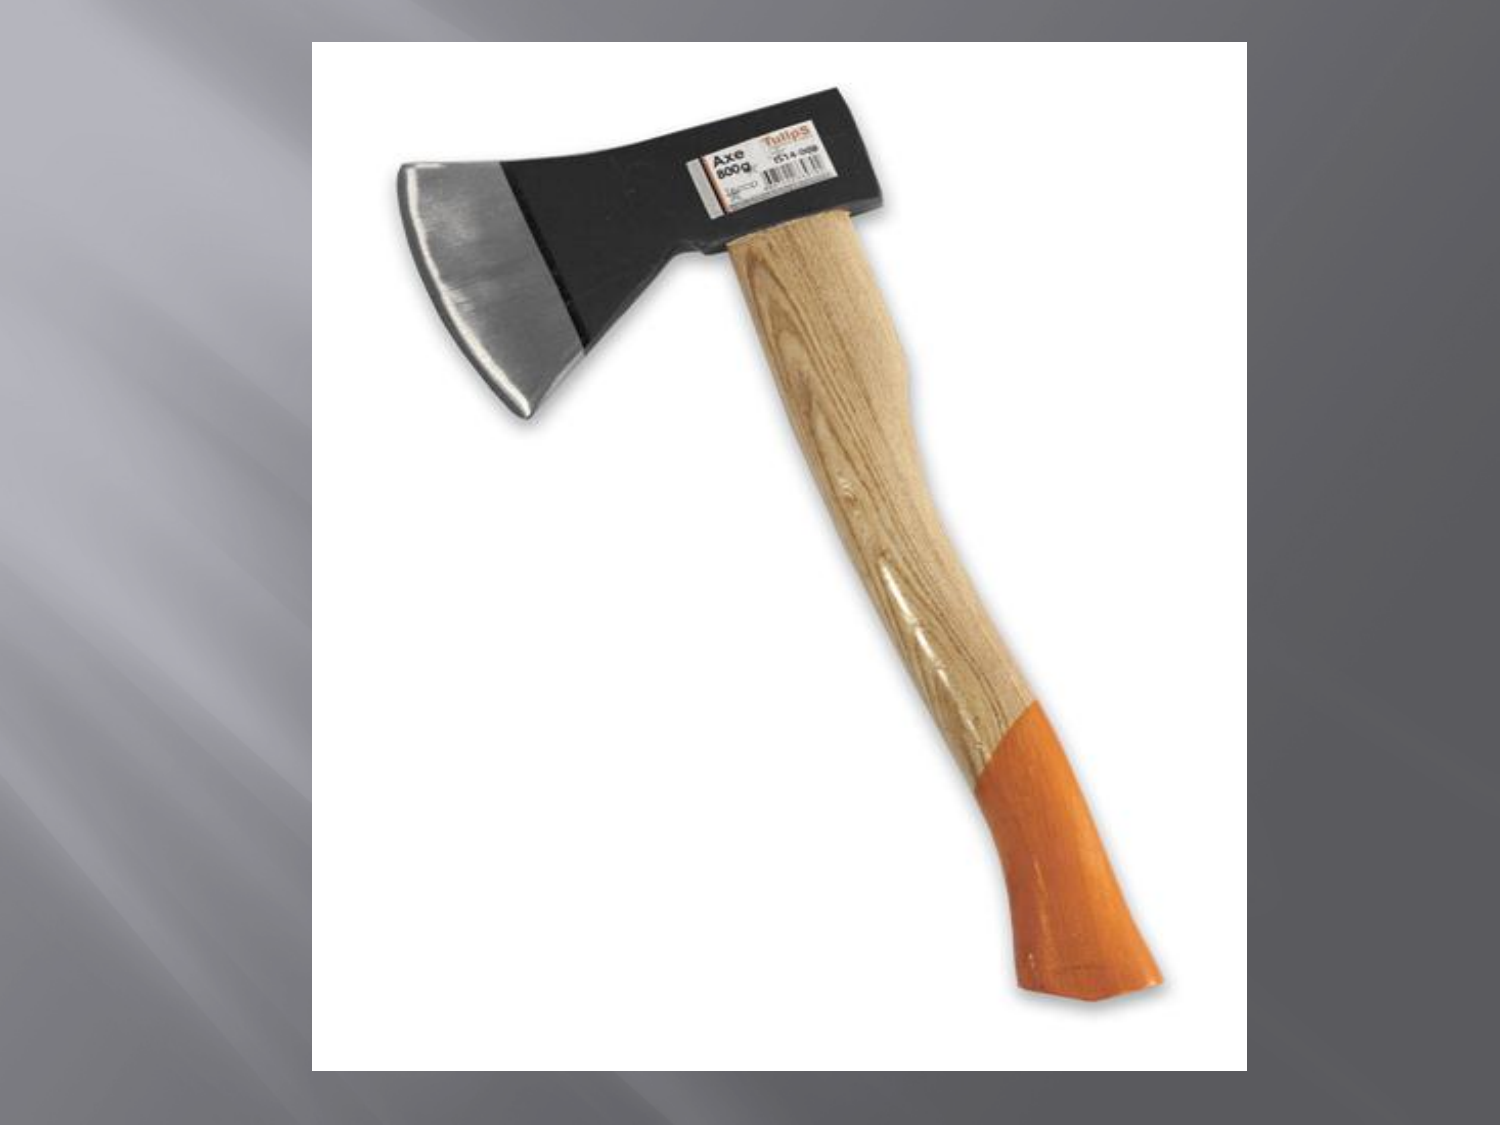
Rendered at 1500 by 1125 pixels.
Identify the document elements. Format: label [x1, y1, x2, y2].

list [312, 42, 1247, 1071]
